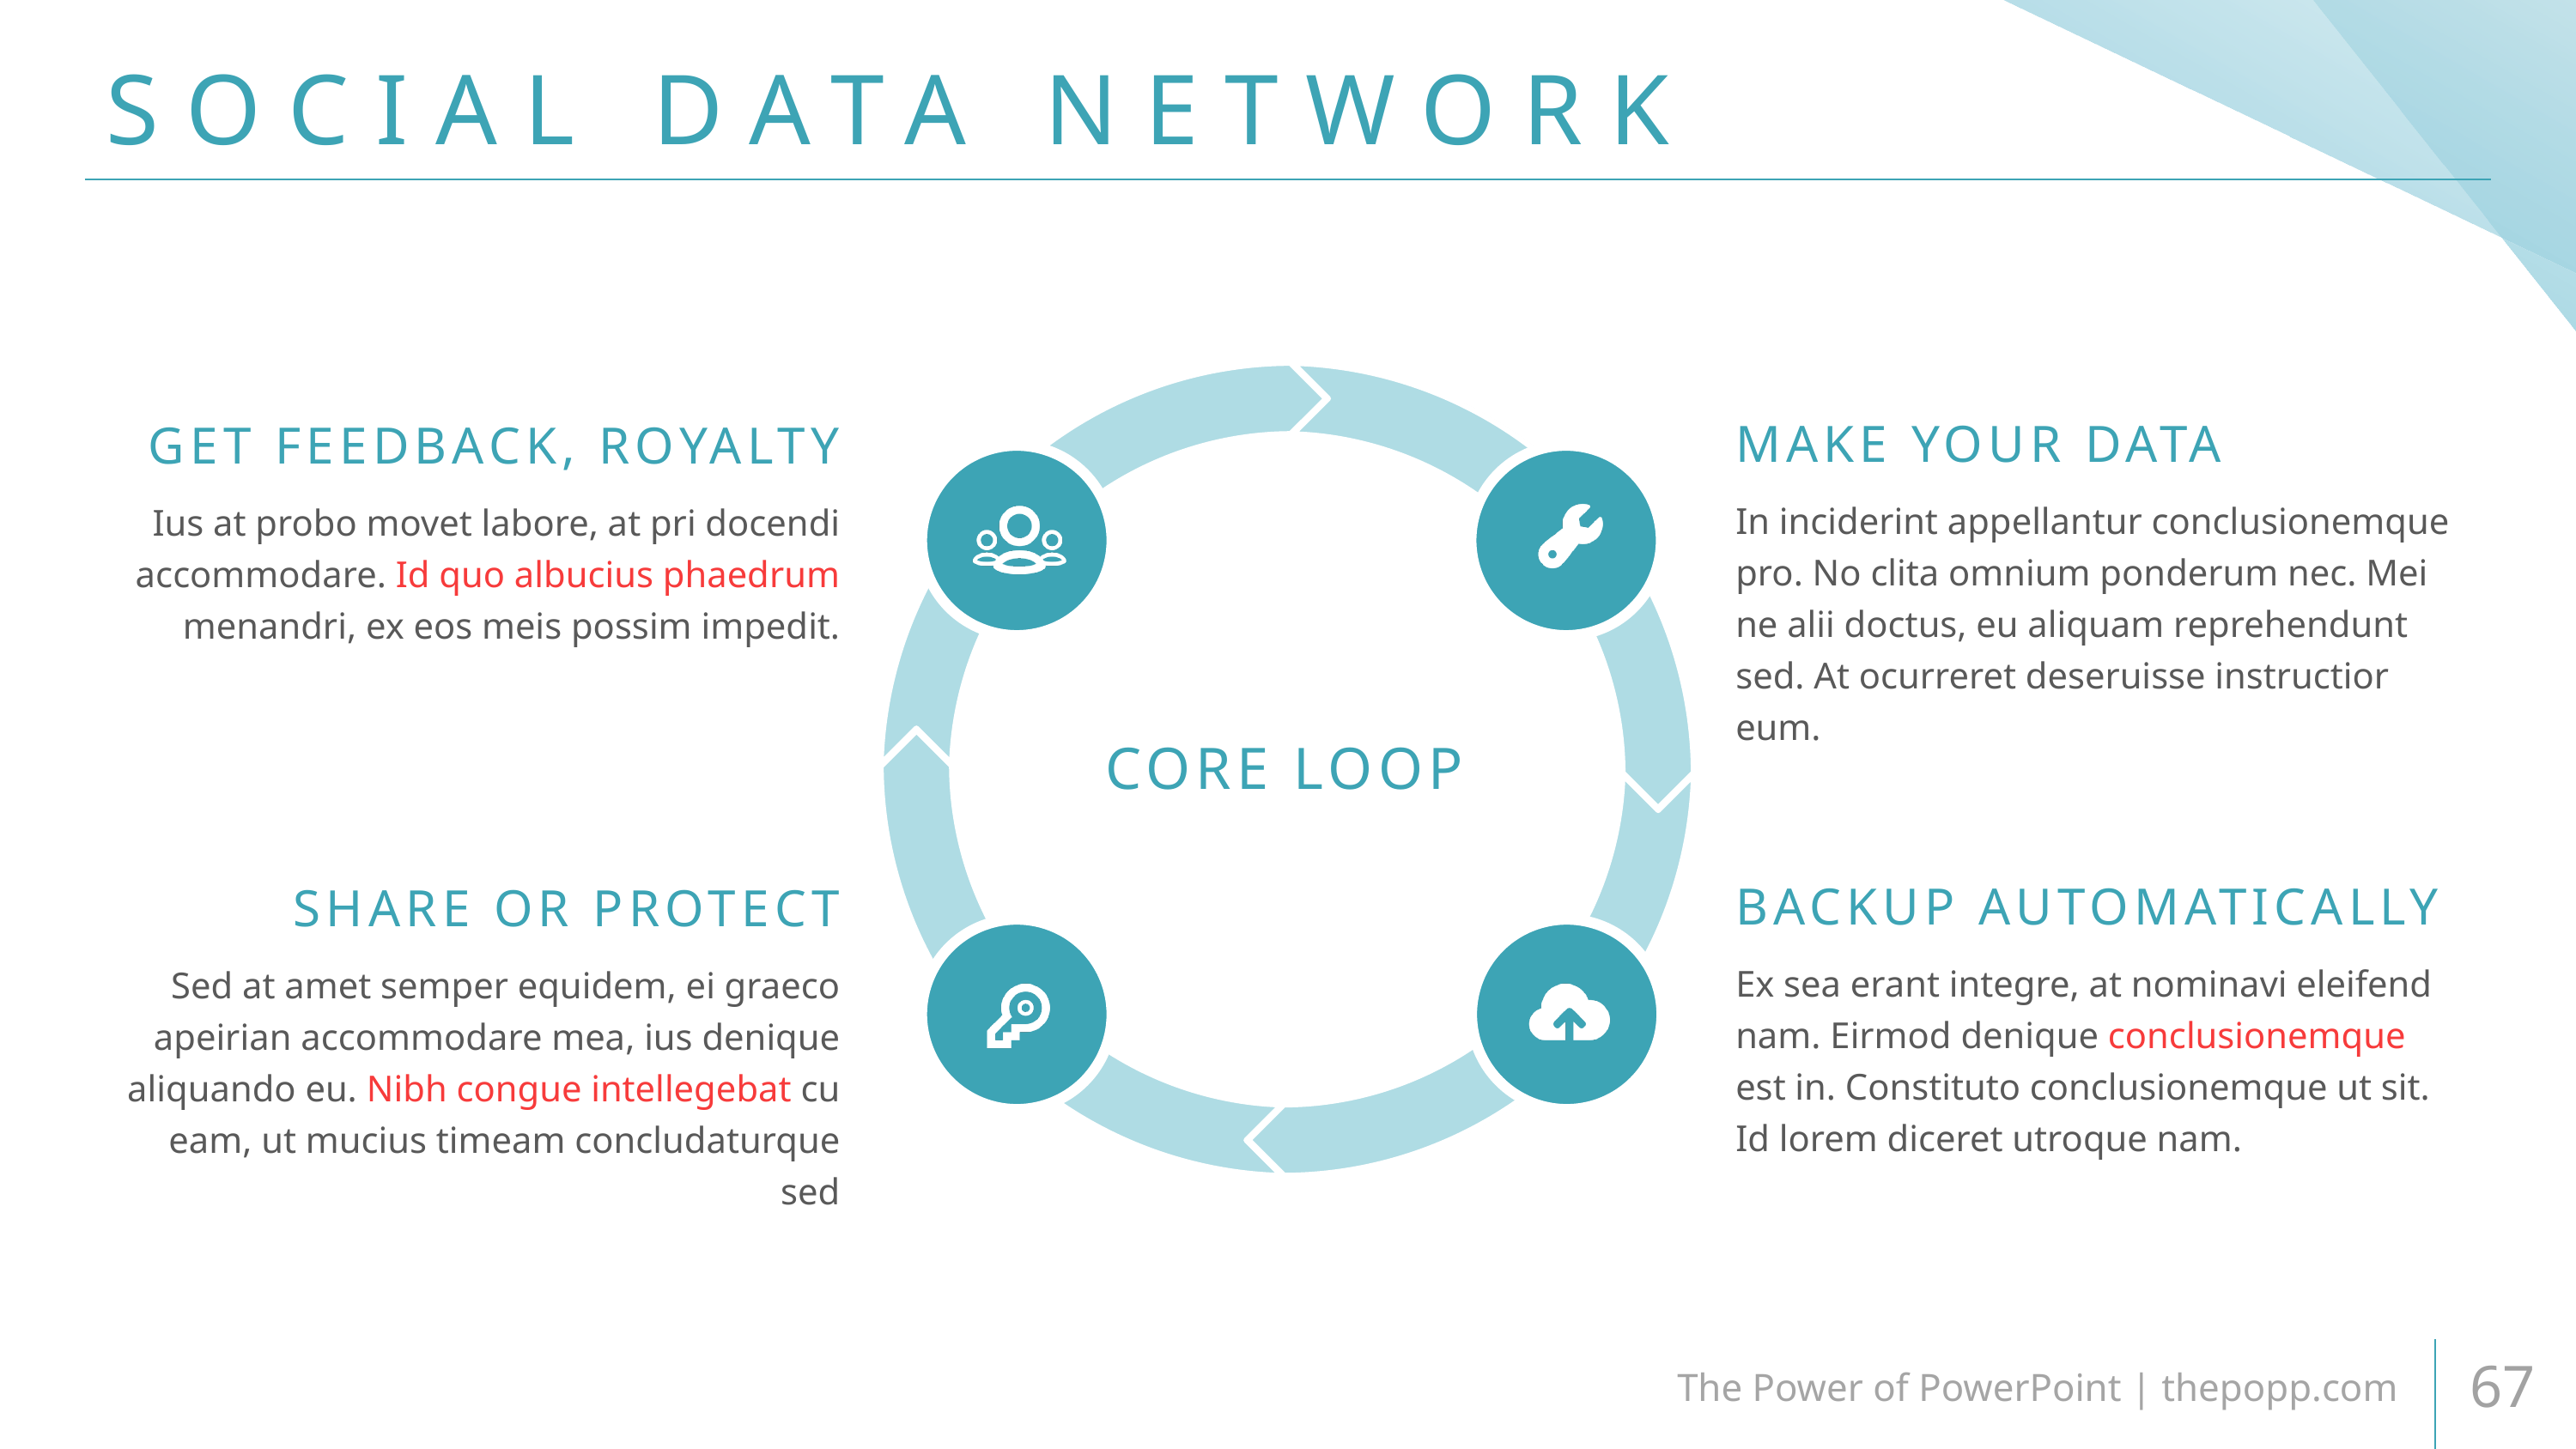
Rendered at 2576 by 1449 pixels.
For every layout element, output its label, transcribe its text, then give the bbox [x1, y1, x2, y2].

list CORE LOOP [983, 705, 1586, 815]
list In inciderint appellantur conclusionemque pro. No clita omnium ponderum nec. Mei ne alii doctus, eu aliquam reprehendunt sed. At ocurreret deseruisse instructior eum. [1712, 484, 2487, 712]
picture [970, 963, 1068, 1061]
picture [970, 489, 1068, 587]
list MAKE YOUR DATA [1712, 374, 2487, 484]
list Ex sea erant integre, at nominavi eleifend nam. Eirmod denique conclusionemque est in. Constituto conclusionemque ut sit. Id lorem diceret utroque nam. [1712, 947, 2487, 1174]
list Sed at amet semper equidem, ei graeco apeirian accommodare mea, ius denique aliquando eu. Nibh congue intellegebat cu eam, ut mucius timeam concludaturque sed [89, 949, 864, 1176]
slide_number 67 [2446, 1350, 2575, 1428]
list Ius at probo movet labore, at pri docendi accommodare. Id quo albucius phaedrum menandri, ex eos meis possim impedit. [89, 486, 864, 713]
list BACKUP AUTOMATICALLY [1712, 837, 2487, 947]
picture [1520, 489, 1618, 587]
list GET FEEDBACK, ROYALTY [89, 376, 864, 486]
title SOCIAL DATA NETWORK [83, 27, 2442, 186]
list SHARE OR PROTECT [89, 839, 864, 949]
footer The Power of PowerPoint | thepopp.com [1326, 1350, 2421, 1428]
picture [1520, 963, 1618, 1061]
